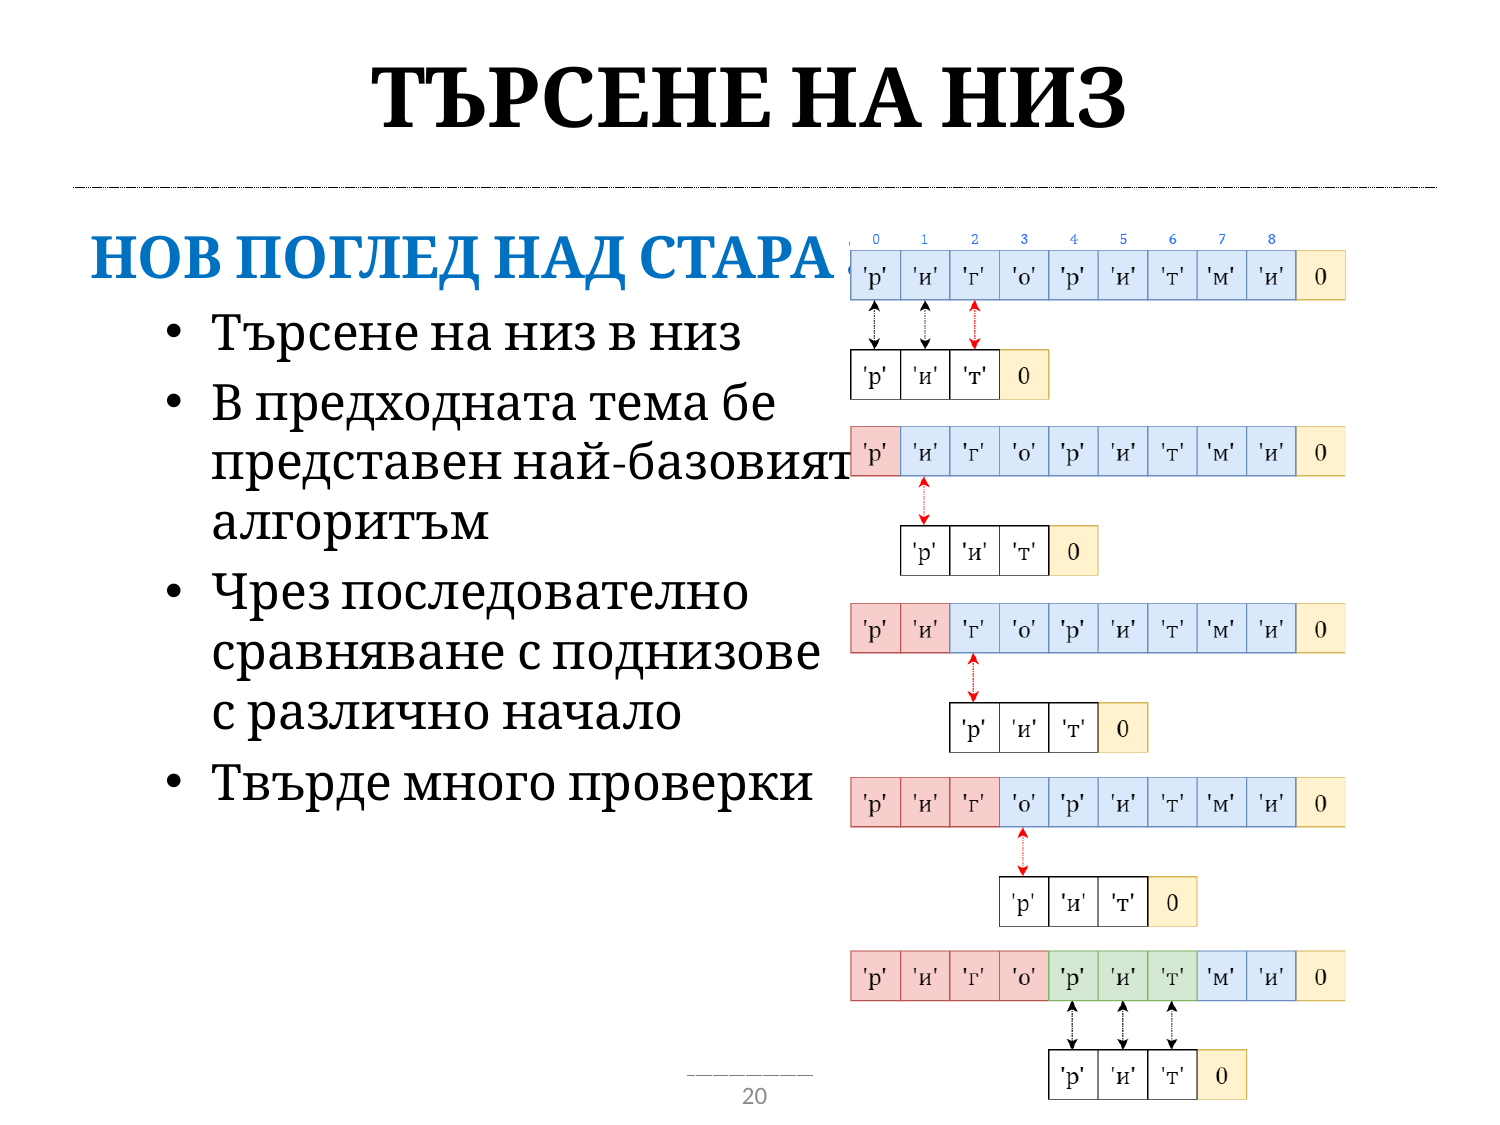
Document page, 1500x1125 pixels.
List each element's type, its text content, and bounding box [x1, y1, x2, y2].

picture [850, 775, 1346, 927]
picture [850, 949, 1346, 1101]
slide_number 20 [579, 1065, 930, 1125]
picture [850, 601, 1346, 753]
picture [850, 212, 1346, 400]
title Търсене на низ [0, 0, 1500, 188]
picture [850, 422, 1346, 579]
list Нов поглед над стара задача Търсене на низ в низ В предходната тема бе представен най-базовият алгоритъм Чрез последователно сравняване с поднизове с различно начало Твърде много проверки [75, 212, 1450, 1063]
